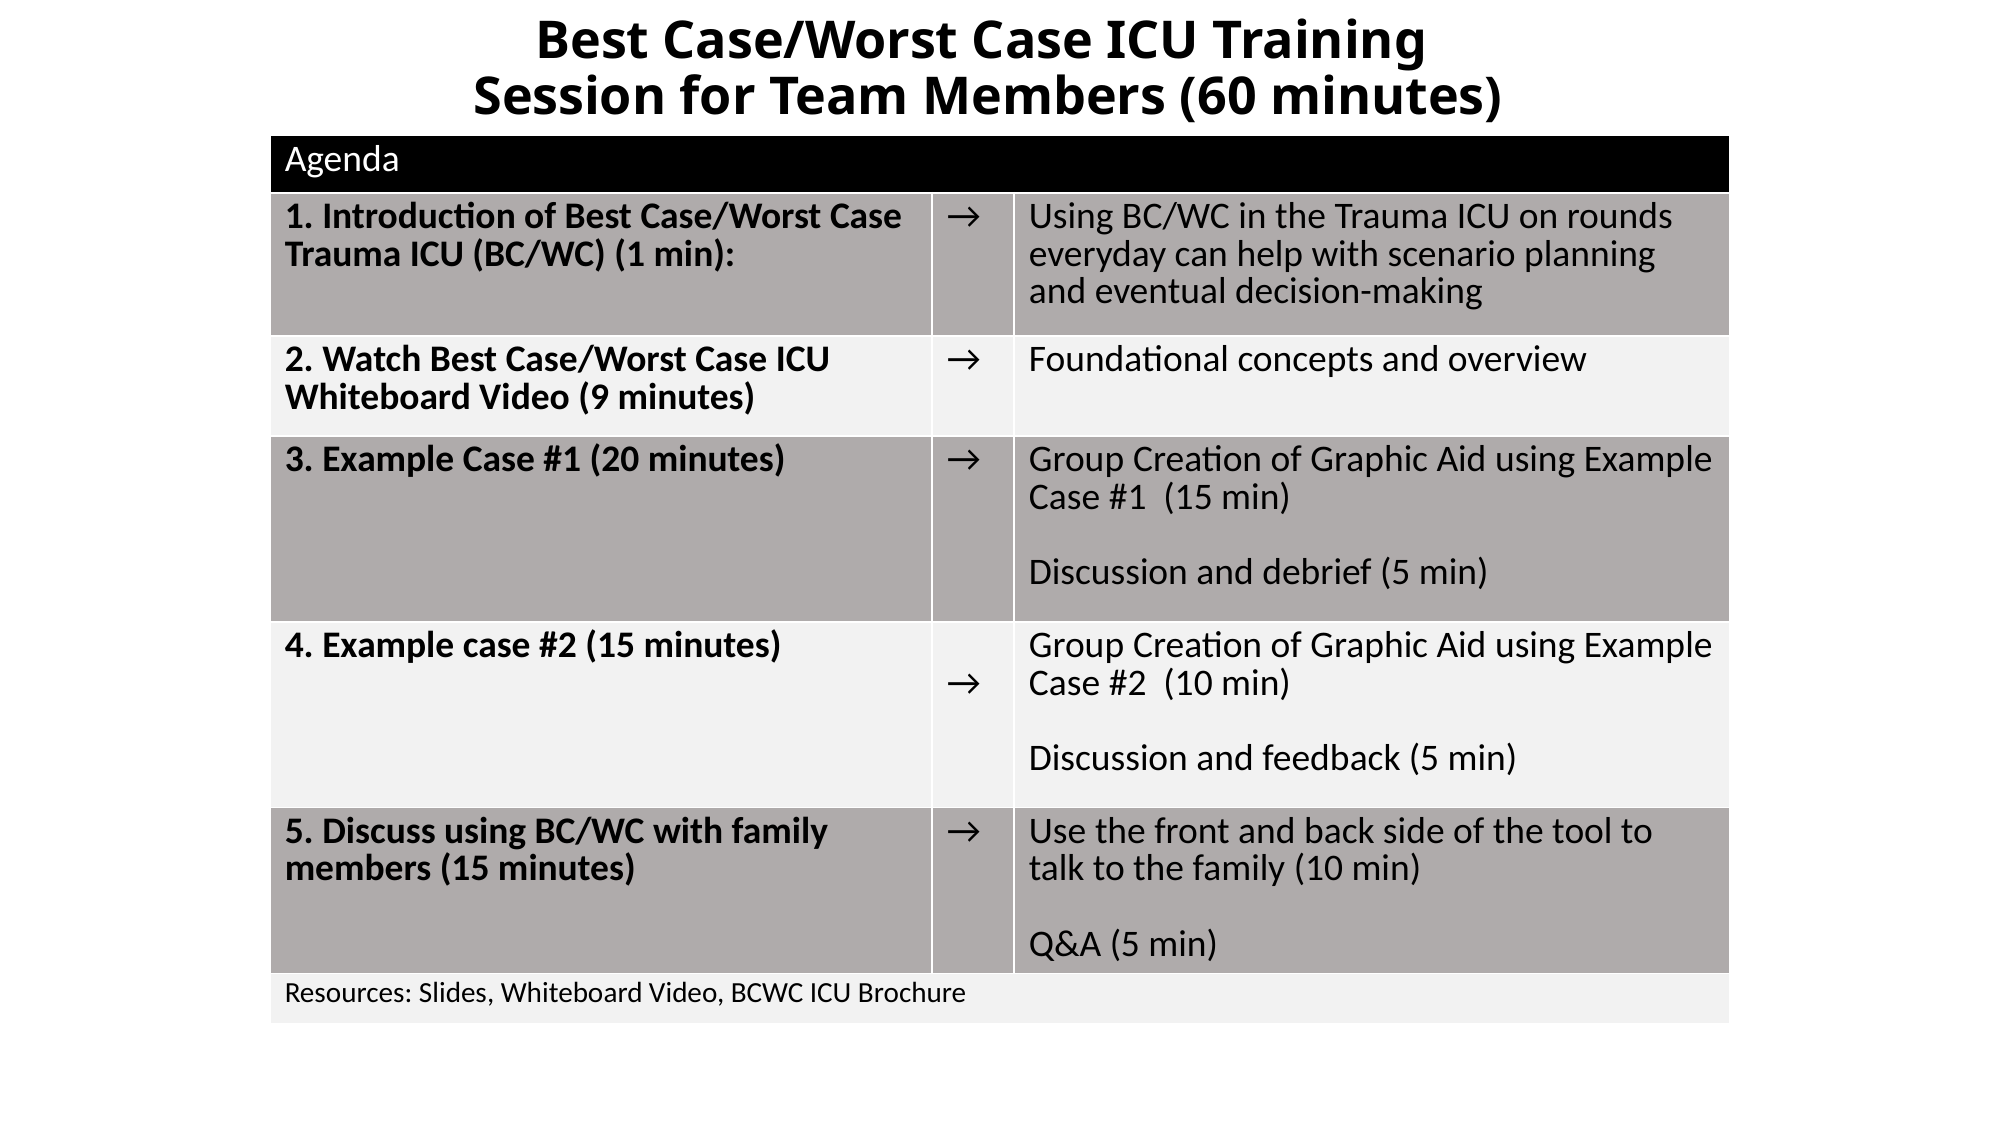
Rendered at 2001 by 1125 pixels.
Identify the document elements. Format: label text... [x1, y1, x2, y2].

table_cell Resources: Slides, Whiteboard Video, BCWC ICU Brochure [271, 974, 1729, 1023]
table_cell → [933, 437, 1013, 621]
table_cell Use the front and back side of the tool to talk to the family (10 min) Q&A (5 min) [1015, 808, 1729, 973]
table_cell Group Creation of Graphic Aid using Example Case #1 (15 min) Discussion and debrief (5 min) [1015, 437, 1729, 621]
table_header Agenda [271, 136, 1729, 192]
table_cell → [933, 194, 1013, 335]
table_cell → [933, 337, 1013, 435]
table_cell Group Creation of Graphic Aid using Example Case #2 (10 min) Discussion and feedback (5 min) [1015, 623, 1729, 807]
table_cell 2. Watch Best Case/Worst Case ICU Whiteboard Video (9 minutes) [271, 337, 931, 435]
table_cell Using BC/WC in the Trauma ICU on rounds everyday can help with scenario planning and eventual decision-making [1015, 194, 1729, 335]
table_cell → [933, 623, 1013, 807]
title Best Case/Worst Case ICU Training Session for Team Members (60 minutes) [269, 3, 1707, 135]
table_cell 4. Example case #2 (15 minutes) [271, 623, 931, 807]
table_cell 5. Discuss using BC/WC with family members (15 minutes) [271, 808, 931, 973]
table_cell 3. Example Case #1 (20 minutes) [271, 437, 931, 621]
table_cell Foundational concepts and overview [1015, 337, 1729, 435]
table_cell 1. Introduction of Best Case/Worst Case Trauma ICU (BC/WC) (1 min): [271, 194, 931, 335]
table_cell → [933, 808, 1013, 973]
